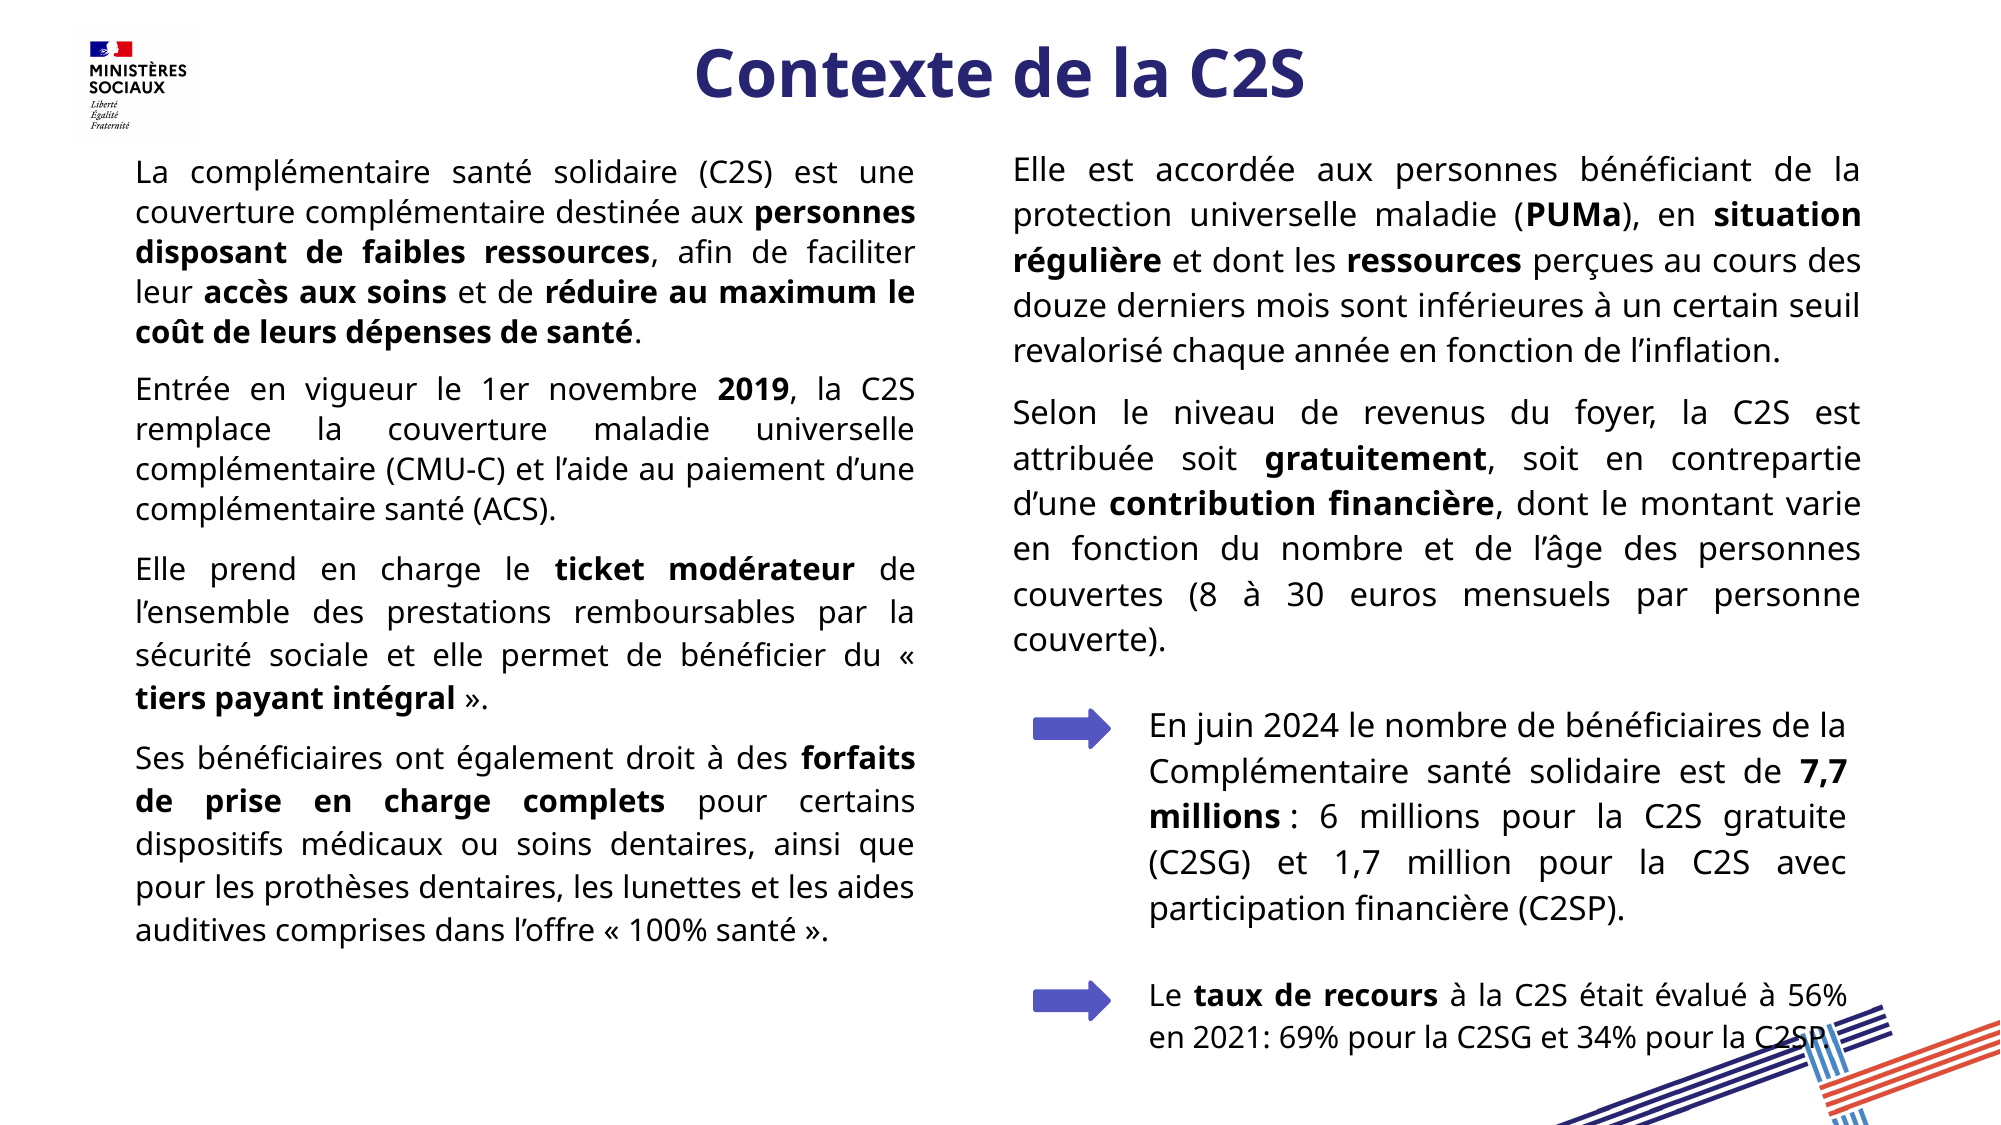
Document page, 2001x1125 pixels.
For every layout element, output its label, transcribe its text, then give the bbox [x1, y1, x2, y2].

list Elle est accordée aux personnes bénéficiant de la protection universelle maladie (PUMa), en situation régulière et dont les ressources perçues au cours des douze derniers mois sont inférieures à un certain seuil revalorisé chaque année en fonction de l’inflation. Selon le niveau de revenus du foyer, la C2S est attribuée soit gratuitement, soit en contrepartie d’une contribution financière, dont le montant varie en fonction du nombre et de l’âge des personnes couvertes (8 à 30 euros mensuels par personne couverte). [1012, 142, 1863, 680]
text_box En juin 2024 le nombre de bénéficiaires de la Complémentaire santé solidaire est de 7,7 millions : 6 millions pour la C2S gratuite (C2SG) et 1,7 million pour la C2S avec participation financière (C2SP). [1133, 690, 1863, 935]
title Contexte de la C2S [137, 39, 1863, 112]
text_box [1033, 980, 1111, 1022]
text_box La complémentaire santé solidaire (C2S) est une couverture complémentaire destinée aux personnes disposant de faibles ressources, afin de faciliter leur accès aux soins et de réduire au maximum le coût de leurs dépenses de santé. Entrée en vigueur le 1er novembre 2019, la C2S remplace la couverture maladie universelle complémentaire (CMU-C) et l’aide au paiement d’une complémentaire santé (ACS). Elle prend en charge le ticket modérateur de l’ensemble des prestations remboursables par la sécurité sociale et elle permet de bénéficier du « tiers payant intégral ». Ses bénéficiaires ont également droit à des forfaits de prise en charge complets pour certains dispositifs médicaux ou soins dentaires, ainsi que pour les prothèses dentaires, les lunettes et les aides auditives comprises dans l’offre « 100% santé ». [120, 142, 931, 956]
picture [75, 26, 201, 144]
text_box Le taux de recours à la C2S était évalué à 56% en 2021: 69% pour la C2SG et 34% pour la C2SP. [1133, 963, 1863, 1096]
picture [1550, 943, 2000, 1125]
text_box [1033, 708, 1111, 750]
